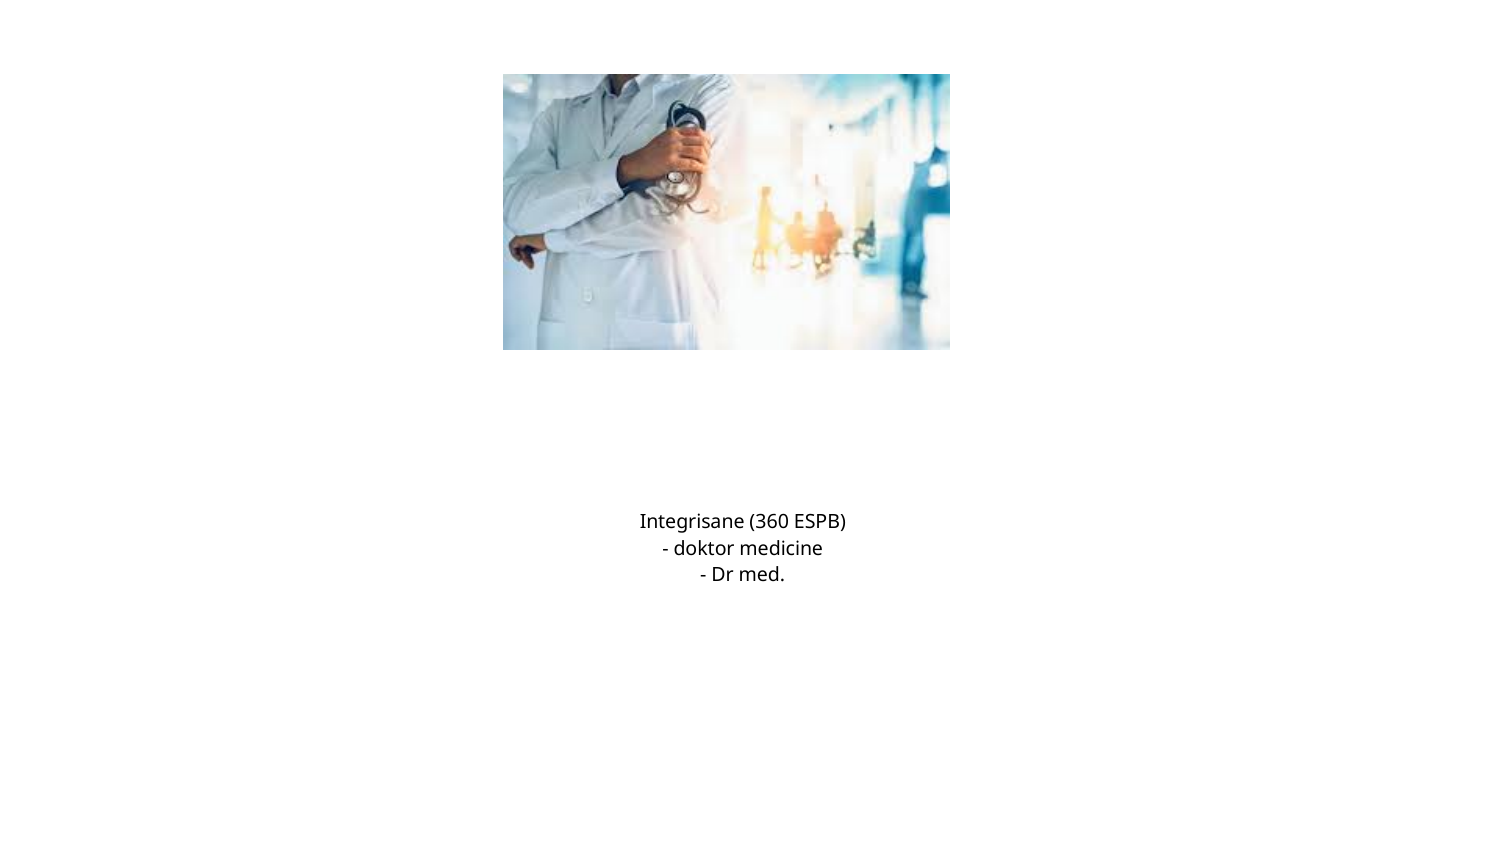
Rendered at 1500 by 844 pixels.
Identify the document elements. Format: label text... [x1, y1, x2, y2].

picture [502, 74, 951, 351]
title Integrisane (360 ESPB) - doktor medicine - Dr med. [46, 491, 1445, 630]
